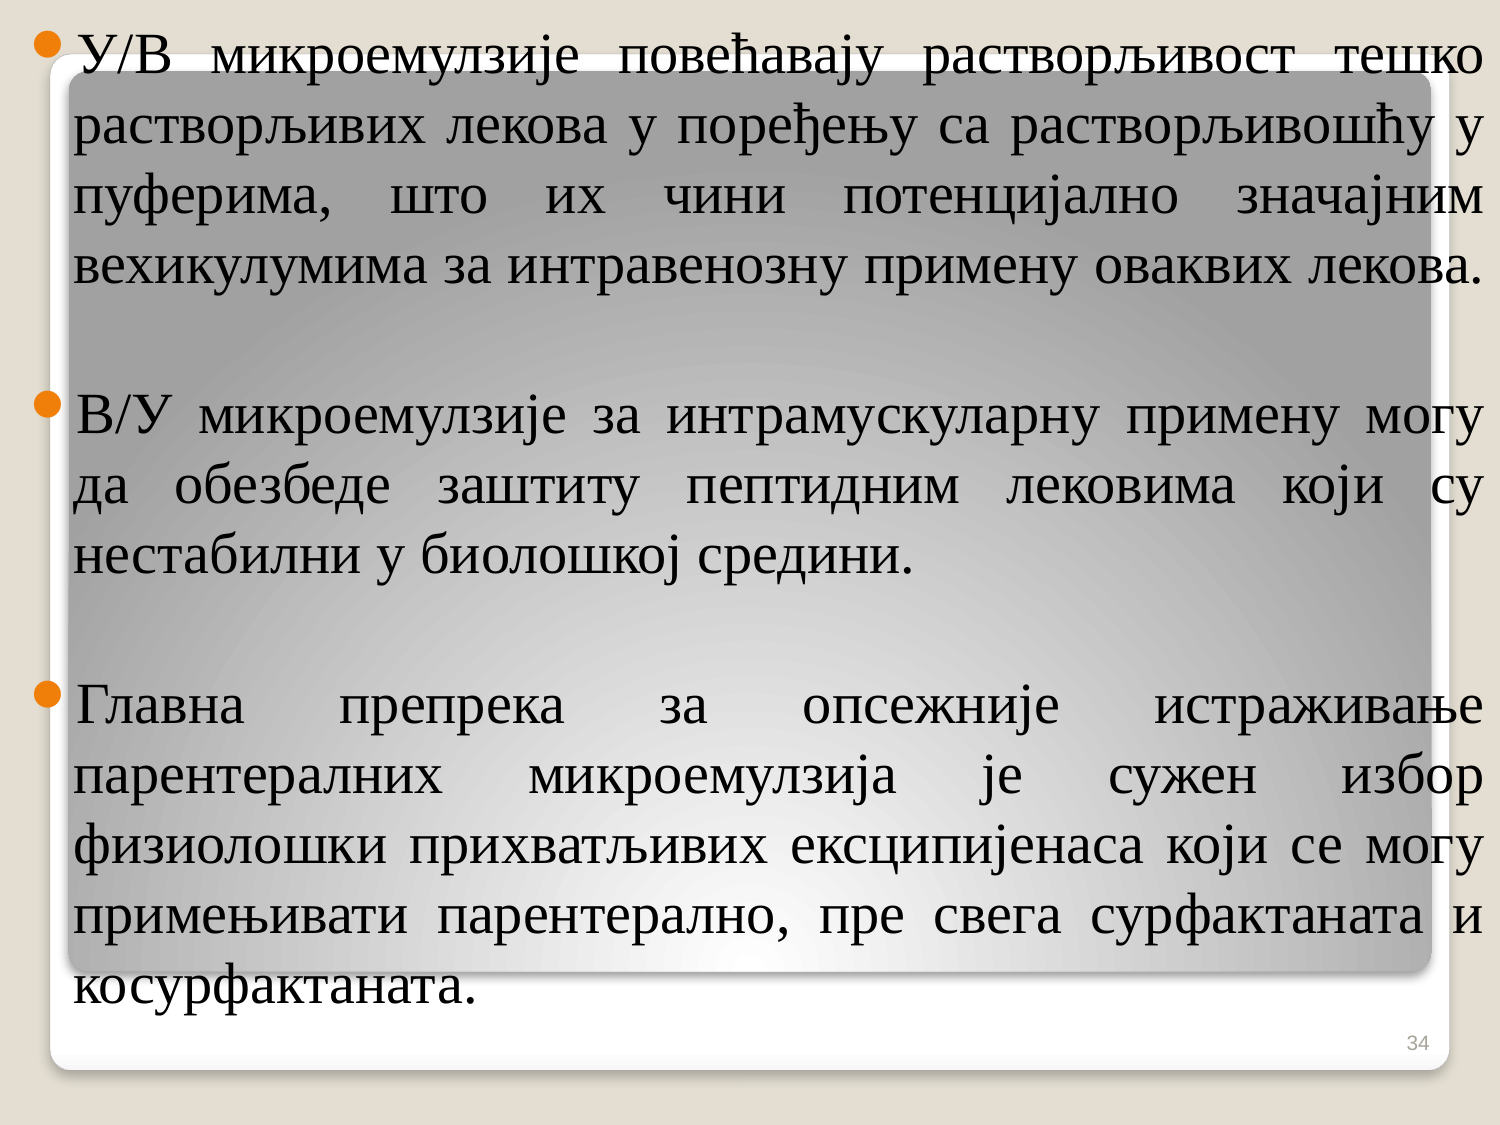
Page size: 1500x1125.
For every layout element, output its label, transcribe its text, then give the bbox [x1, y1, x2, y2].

slide_number 34 [1369, 1002, 1445, 1063]
list У/В микроемулзије повећавају растворљивост тешко растворљивих лекова у поређењу са растворљивошћу у пуферима, што их чини потенцијално значајним вехикулумима за интравенозну примену оваквих лекова. В/У микроемулзије за интрамускуларну примену могу да обезбеде заштиту пептидним лековима који су нестабилни у биолошкој средини. Главна препрека за опсежније истраживање парентералних микроемулзија је сужен избор физиолошки прихватљивих ексципијенаса који се могу примењивати парентерално, пре свега сурфактаната и косурфактаната. [0, 0, 1500, 1125]
